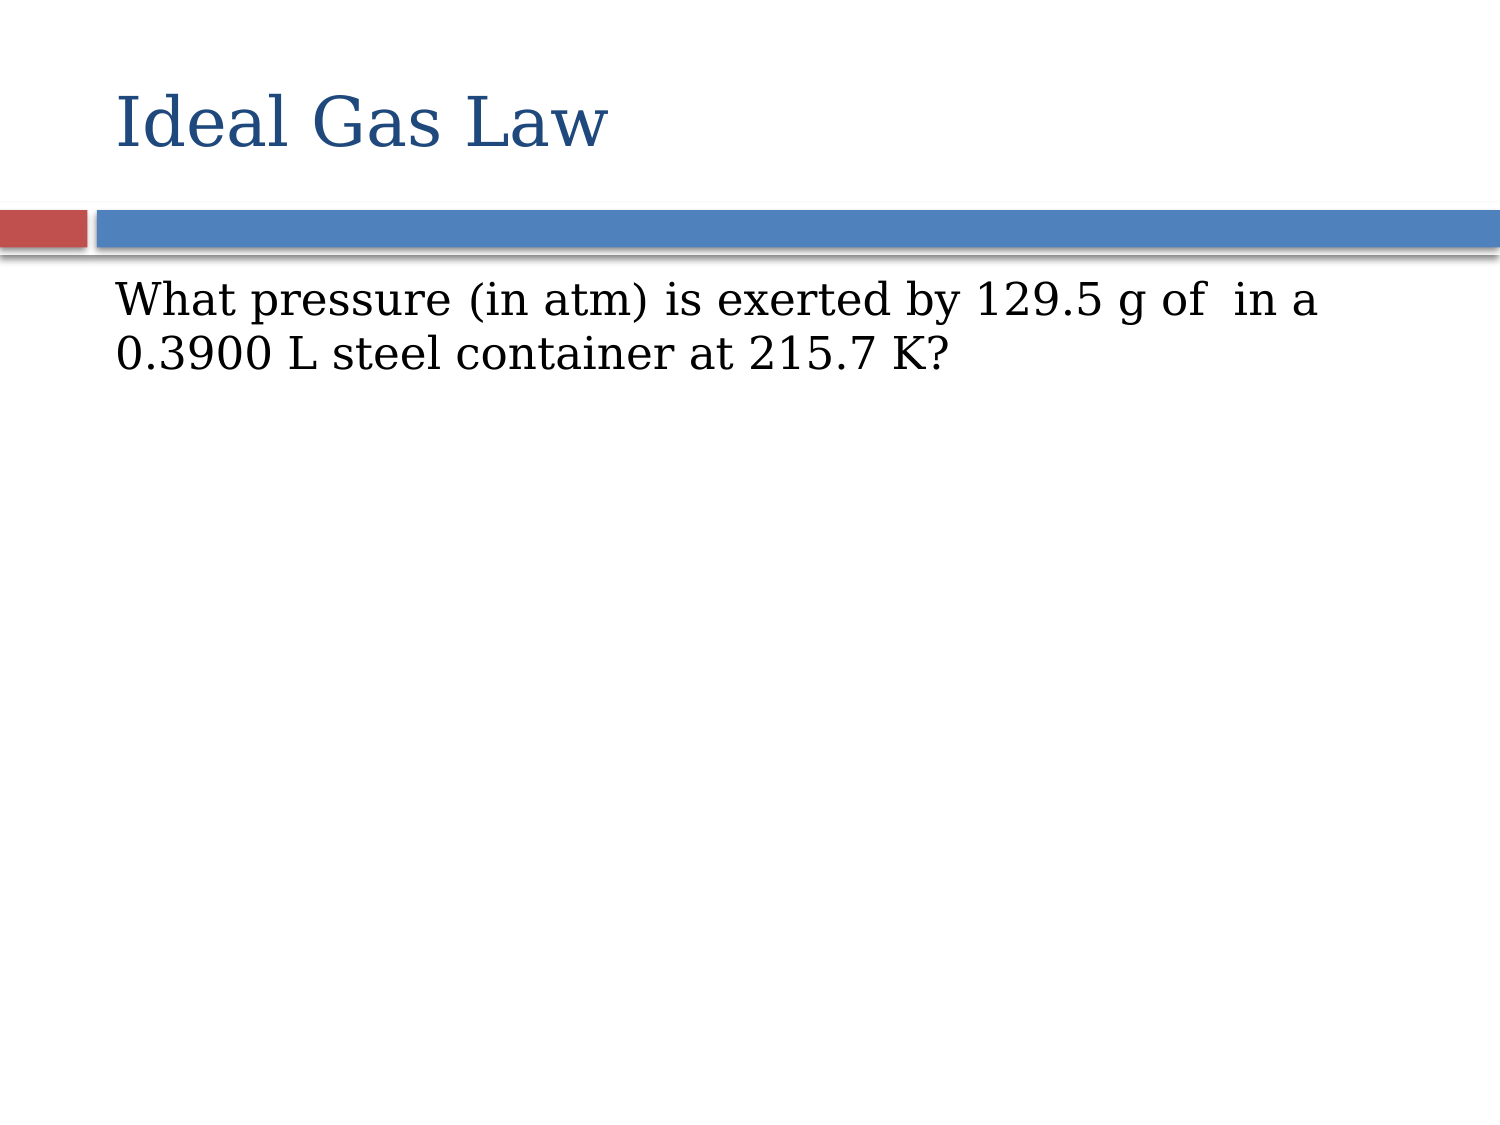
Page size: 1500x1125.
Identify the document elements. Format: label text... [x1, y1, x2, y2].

title Ideal Gas Law [100, 37, 1438, 200]
